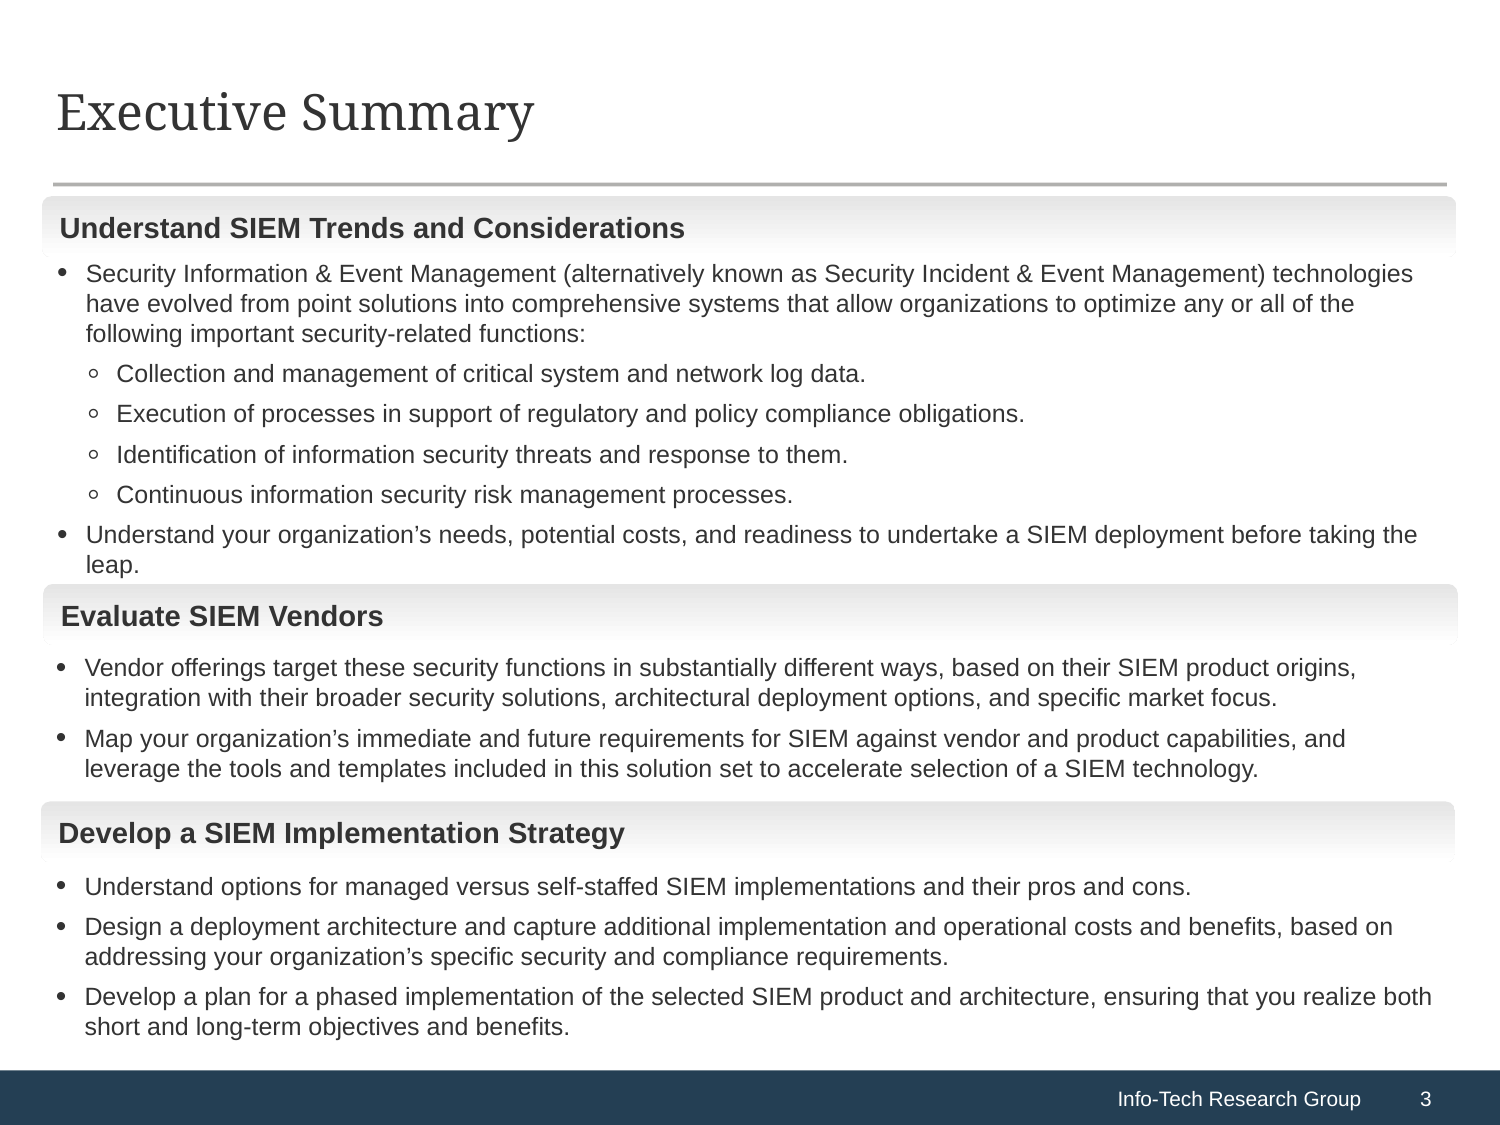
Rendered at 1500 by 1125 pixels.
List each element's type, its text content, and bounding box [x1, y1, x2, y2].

text_box Develop a SIEM Implementation Strategy [38, 799, 1458, 862]
text_box Understand SIEM Trends and Considerations [40, 194, 1459, 260]
text_box Understand options for managed versus self-staffed SIEM implementations and their pros and cons. Design a deployment architecture and capture additional implementation and operational costs and benefits, based on addressing your organization’s specific security and compliance requirements. Develop a plan for a phased implementation of the selected SIEM product and architecture, ensuring that you realize both short and long-term objectives and benefits. [40, 862, 1454, 1058]
title Executive Summary [41, 42, 1457, 185]
list Security Information & Event Management (alternatively known as Security Incident & Event Management) technologies have evolved from point solutions into comprehensive systems that allow organizations to optimize any or all of the following important security-related functions: Collection and management of critical system and network log data. Execution of processes in support of regulatory and policy compliance obligations. Identification of information security threats and response to them. Continuous information security risk management processes. Understand your organization’s needs, potential costs, and readiness to undertake a SIEM deployment before taking the leap. [41, 254, 1458, 578]
text_box Evaluate SIEM Vendors [41, 581, 1460, 646]
text_box Vendor offerings target these security functions in substantially different ways, based on their SIEM product origins, integration with their broader security solutions, architectural deployment options, and specific market focus. Map your organization’s immediate and future requirements for SIEM against vendor and product capabilities, and leverage the tools and templates included in this solution set to accelerate selection of a SIEM technology. [40, 644, 1454, 795]
